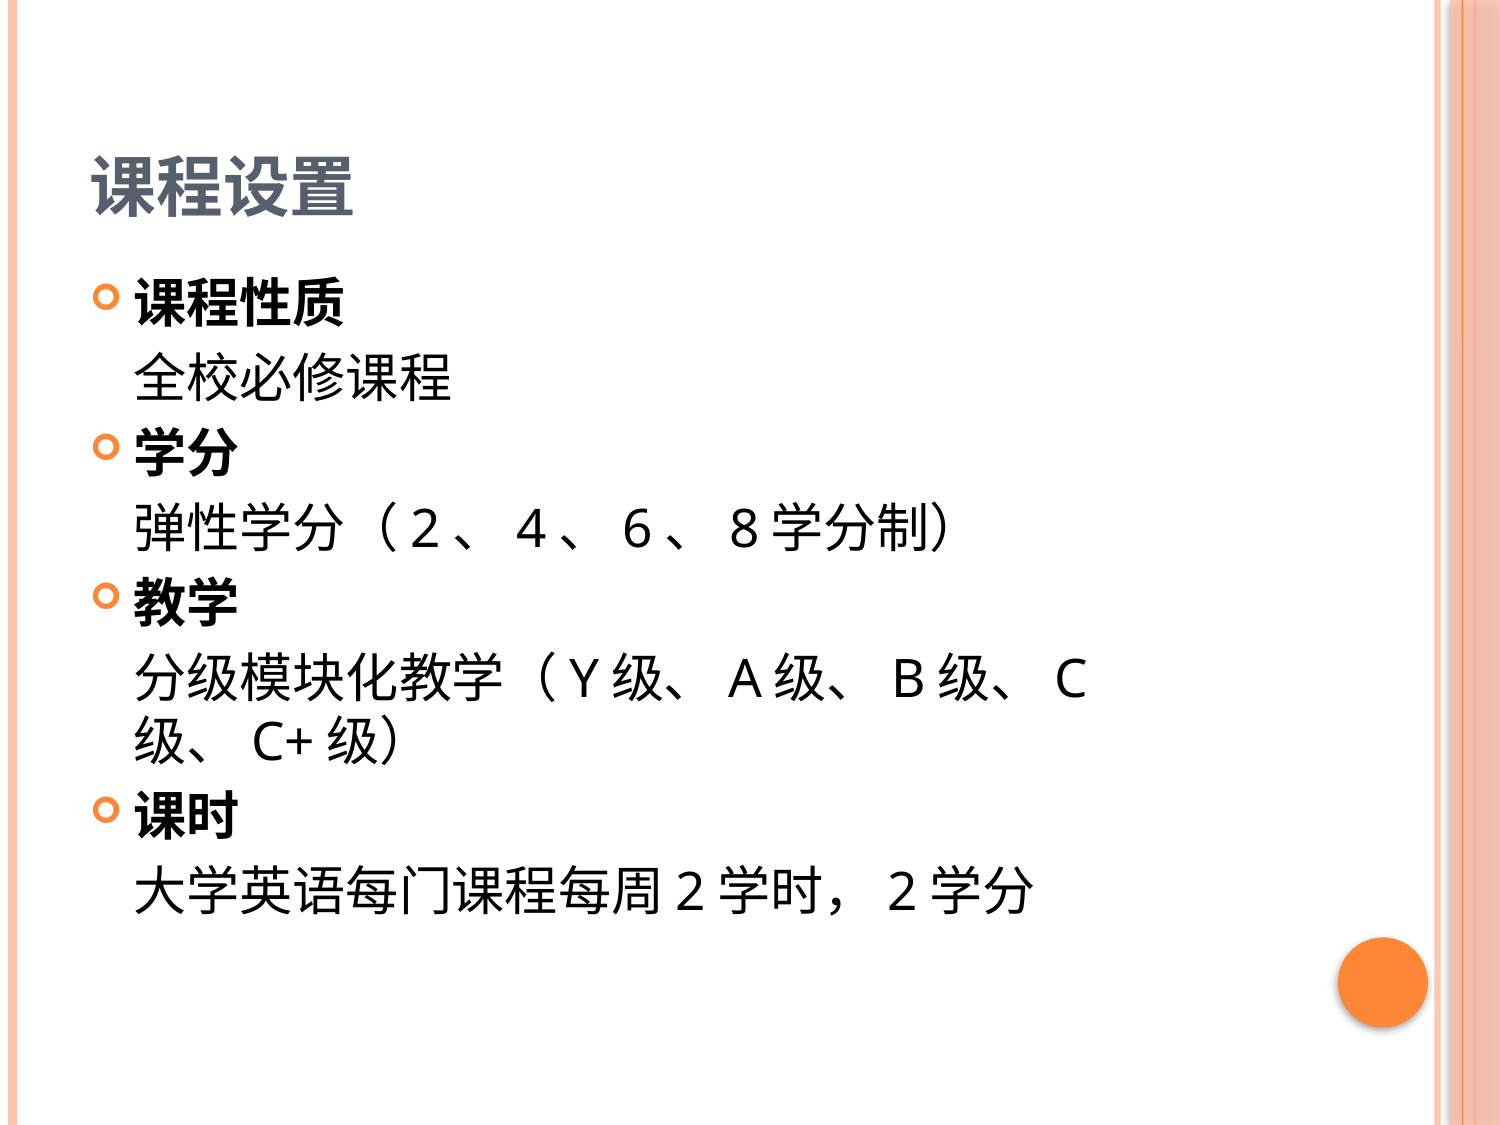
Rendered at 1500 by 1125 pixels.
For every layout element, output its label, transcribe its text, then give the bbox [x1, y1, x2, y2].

list 课程性质 全校必修课程 学分 弹性学分（2、4、6、8学分制） 教学 分级模块化教学（Y级、A级、B级、C级、C+级） 课时 大学英语每门课程每周2学时，2学分 [75, 262, 1300, 1062]
title 课程设置 [75, 45, 1300, 233]
